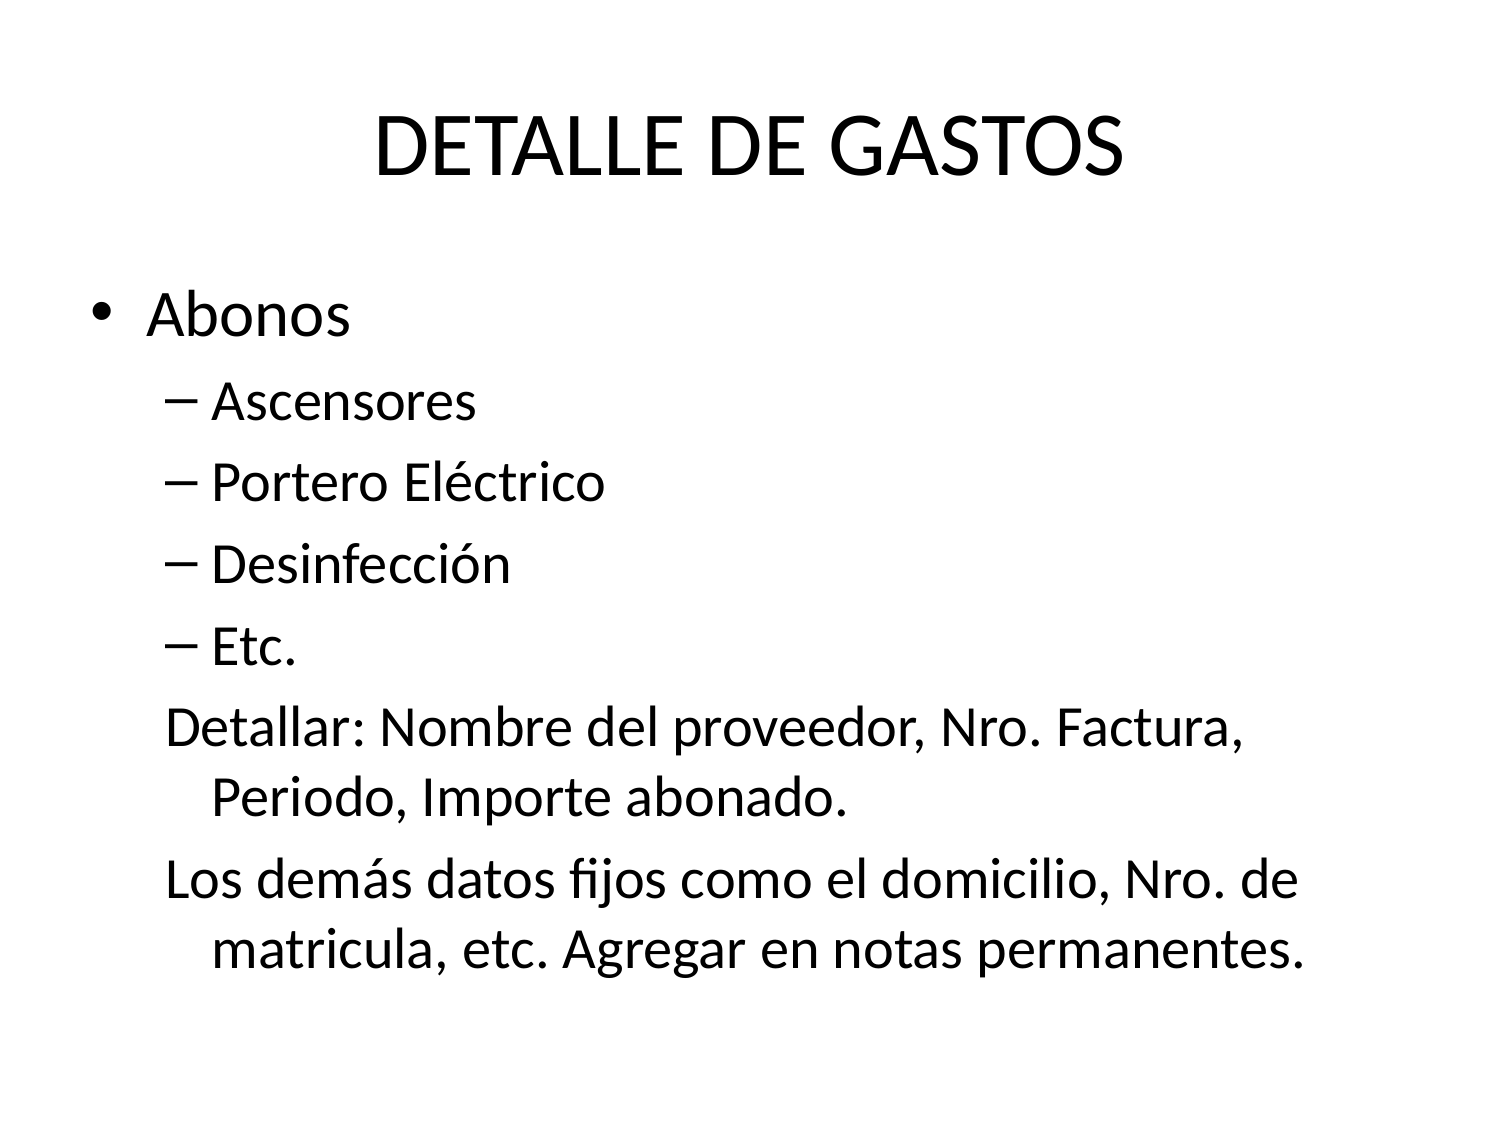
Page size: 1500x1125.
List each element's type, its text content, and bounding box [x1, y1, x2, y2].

list Abonos Ascensores Portero Eléctrico Desinfección Etc. Detallar: Nombre del proveedor, Nro. Factura, Periodo, Importe abonado. Los demás datos fijos como el domicilio, Nro. de matricula, etc. Agregar en notas permanentes. [75, 262, 1425, 1005]
title DETALLE DE GASTOS [75, 45, 1425, 233]
